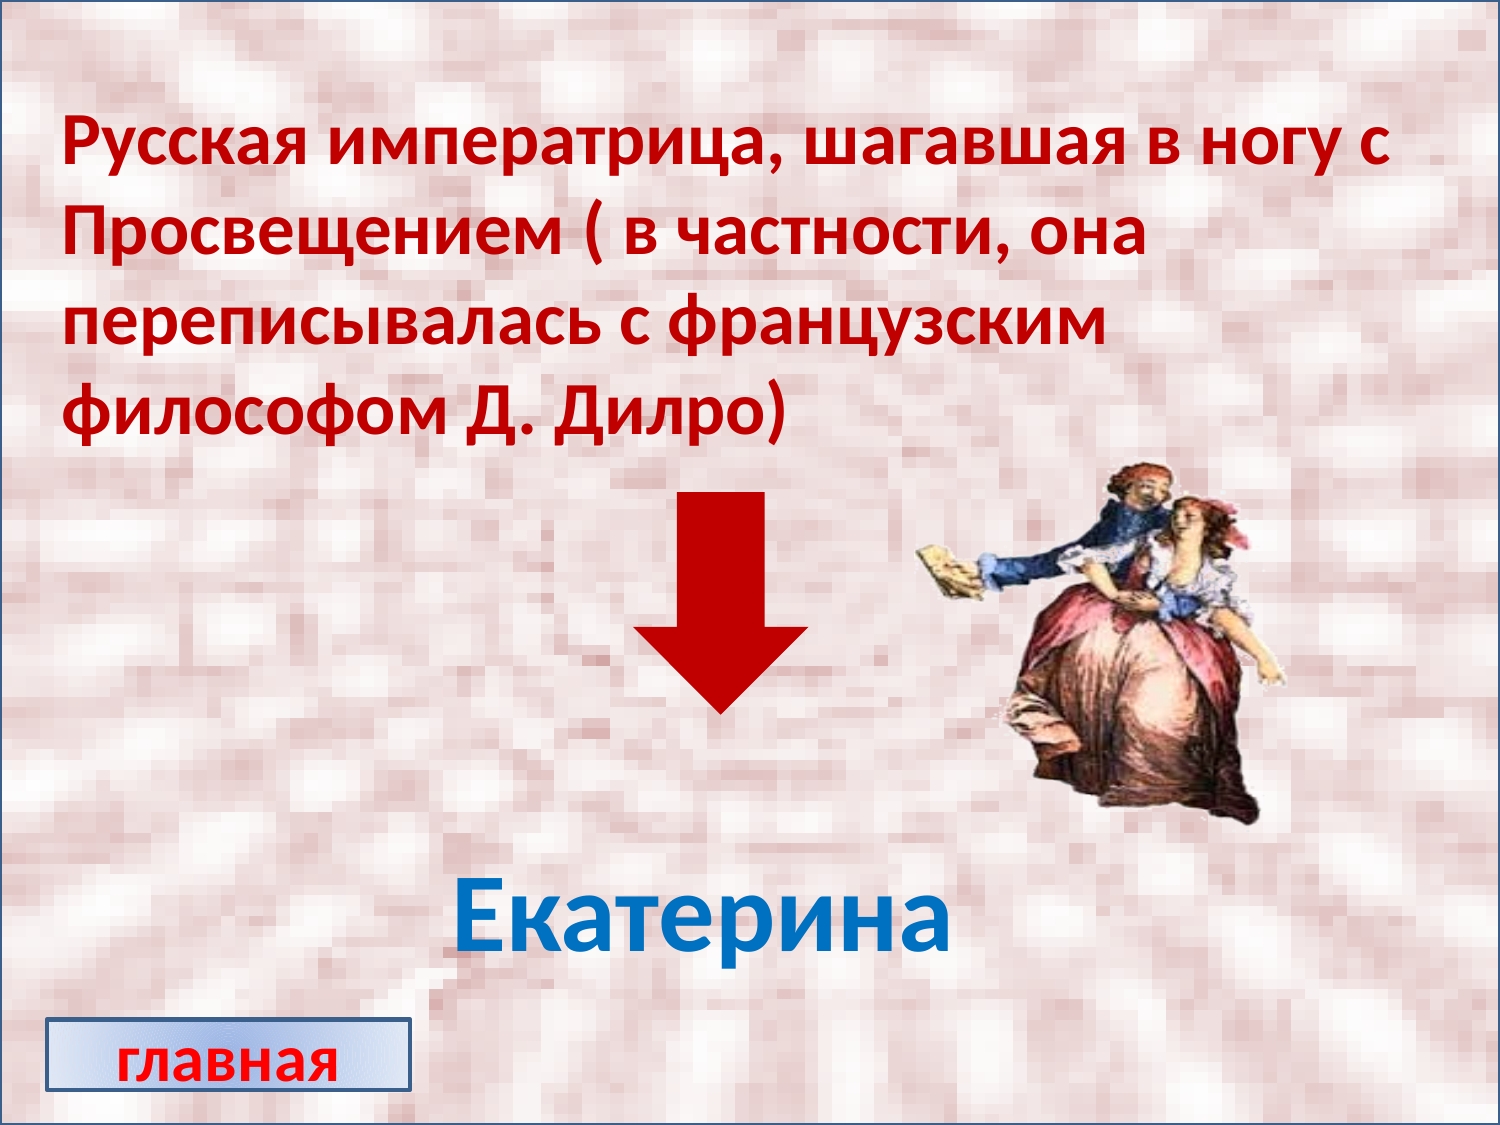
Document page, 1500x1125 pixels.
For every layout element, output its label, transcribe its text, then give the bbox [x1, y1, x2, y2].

text_box [630, 490, 811, 717]
text_box [0, 0, 1500, 1125]
text_box Екатерина [304, 831, 1102, 982]
text_box главная [45, 1017, 412, 1092]
picture [913, 456, 1301, 833]
text_box Русская императрица, шагавшая в ногу с Просвещением ( в частности, она переписывалась с французским философом Д. Дилро) [46, 81, 1454, 457]
